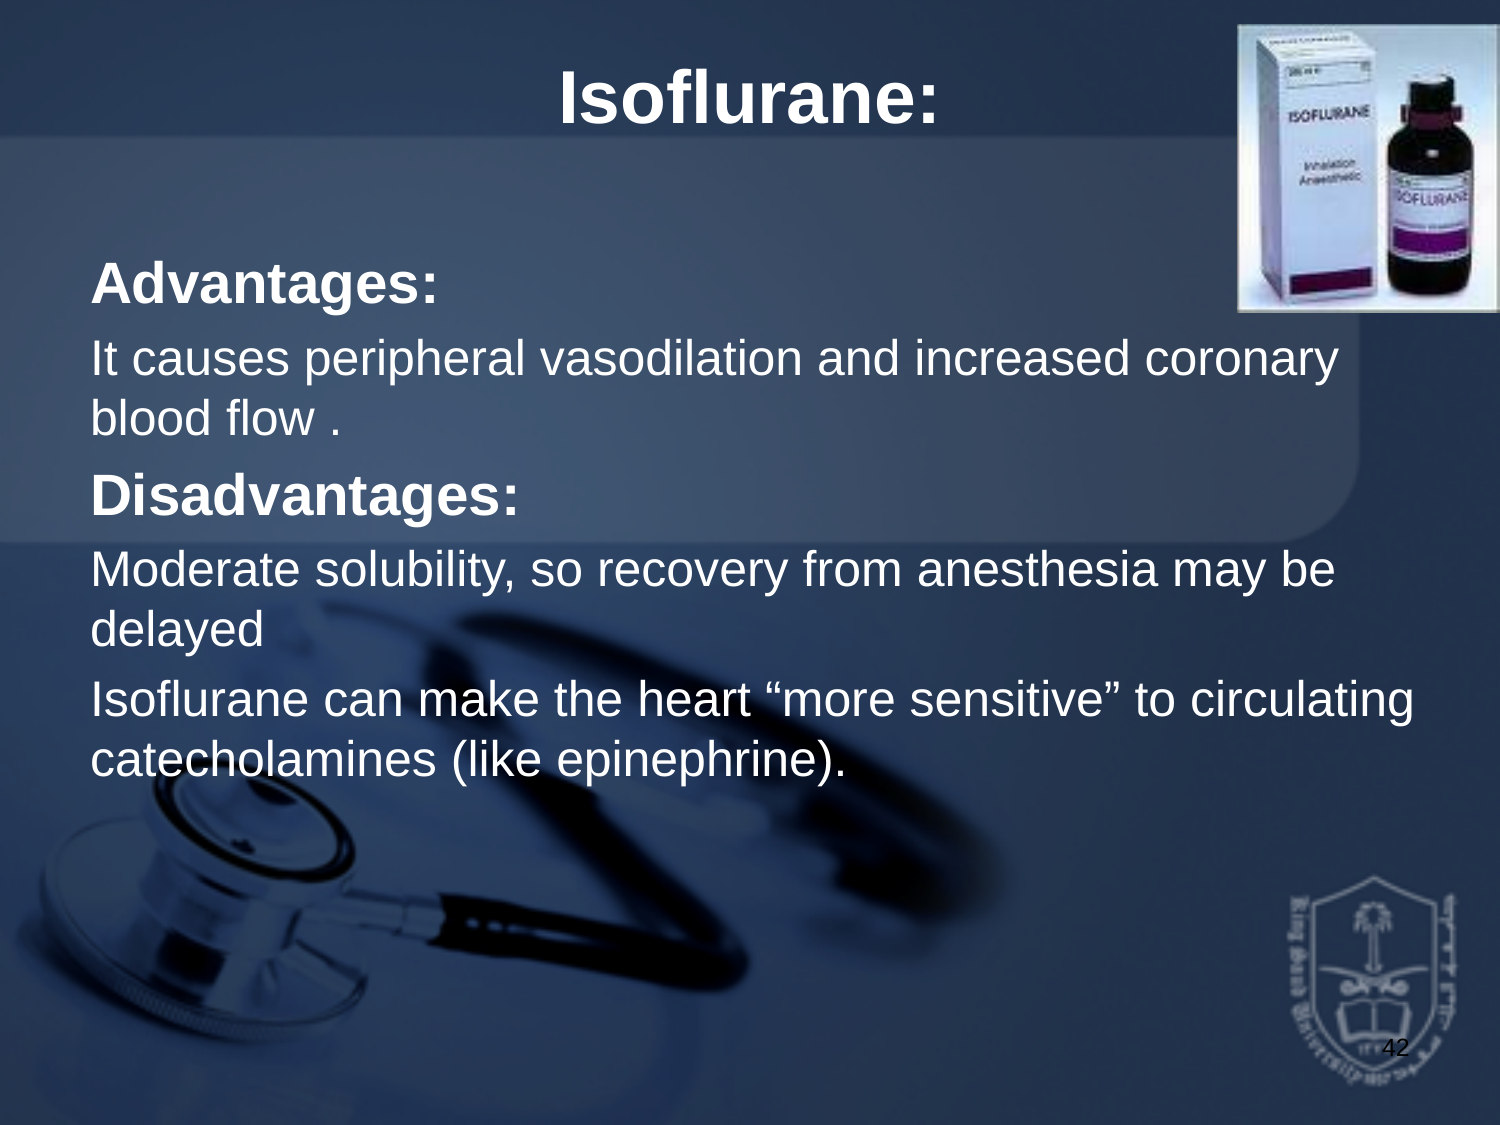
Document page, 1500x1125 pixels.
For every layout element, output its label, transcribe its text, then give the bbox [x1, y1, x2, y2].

slide_number 42 [1074, 1024, 1426, 1103]
picture [0, 0, 1500, 1125]
title Isoflurane: [75, 45, 1232, 233]
list Advantages: It causes peripheral vasodilation and increased coronary blood flow . Disadvantages: Moderate solubility, so recovery from anesthesia may be delayed Isoflurane can make the heart “more sensitive” to circulating catecholamines (like epinephrine). [75, 237, 1488, 1125]
